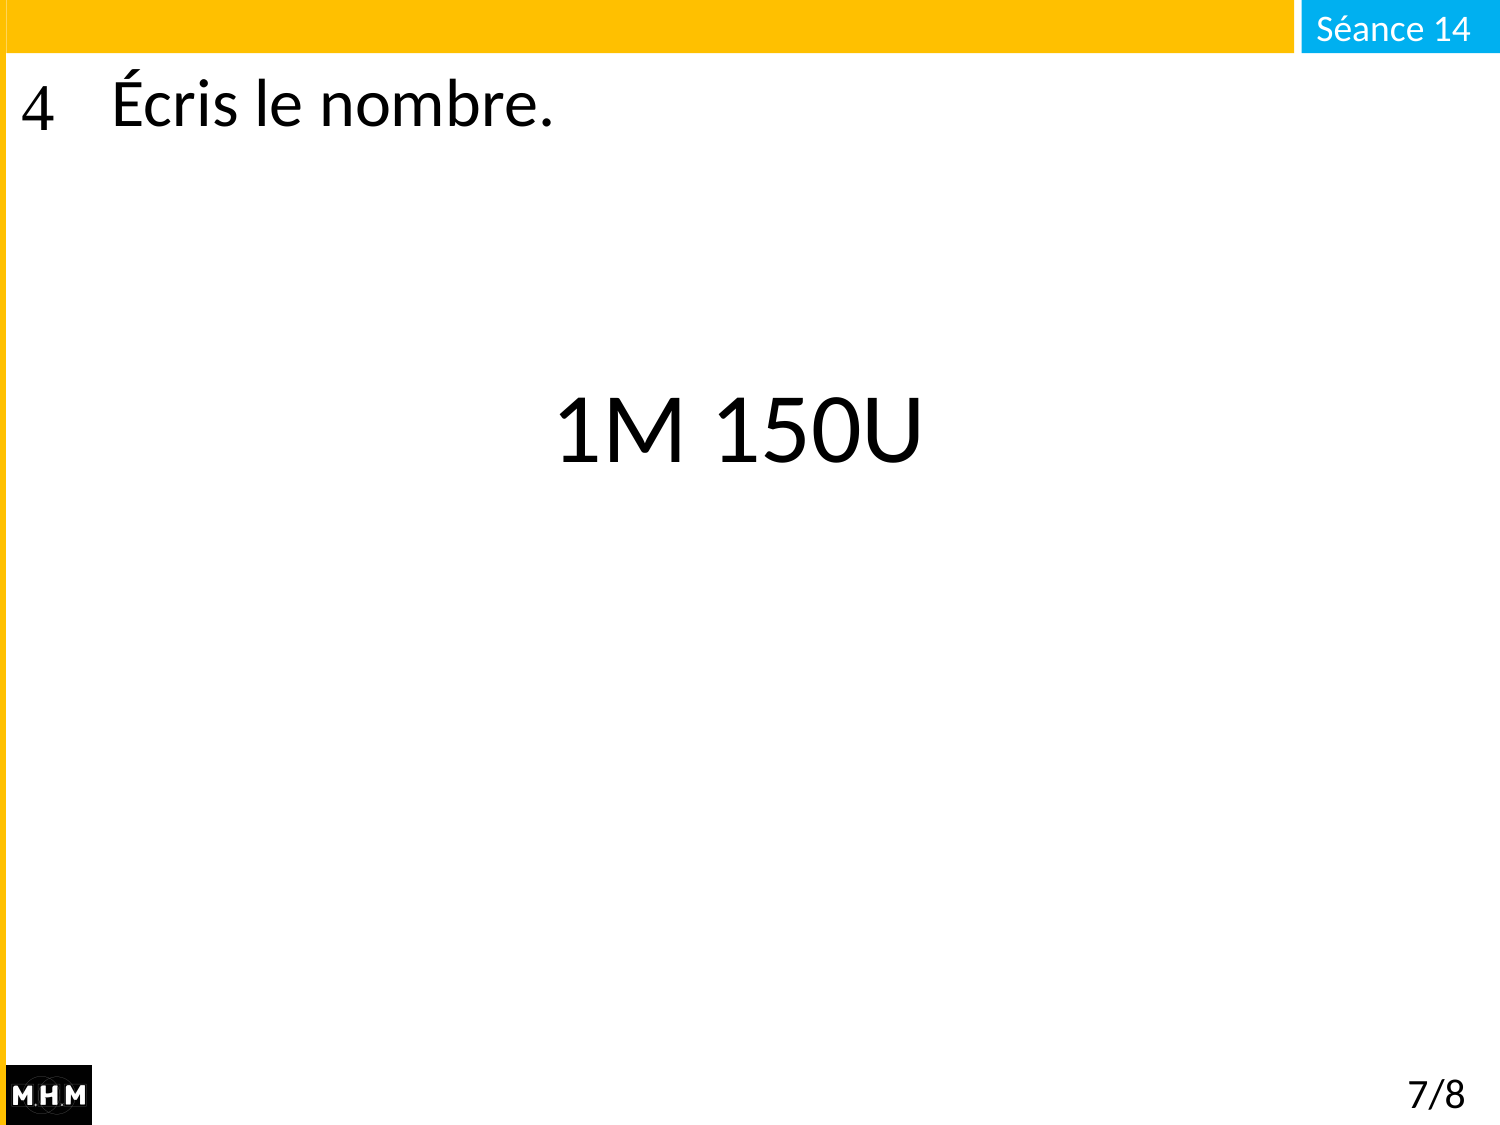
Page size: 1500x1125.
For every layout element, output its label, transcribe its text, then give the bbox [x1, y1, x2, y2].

picture [6, 1065, 92, 1125]
list 7/8 [1373, 1064, 1500, 1125]
text_box 1M 150U [374, 354, 1104, 490]
title Écris le nombre. [96, 60, 1391, 150]
